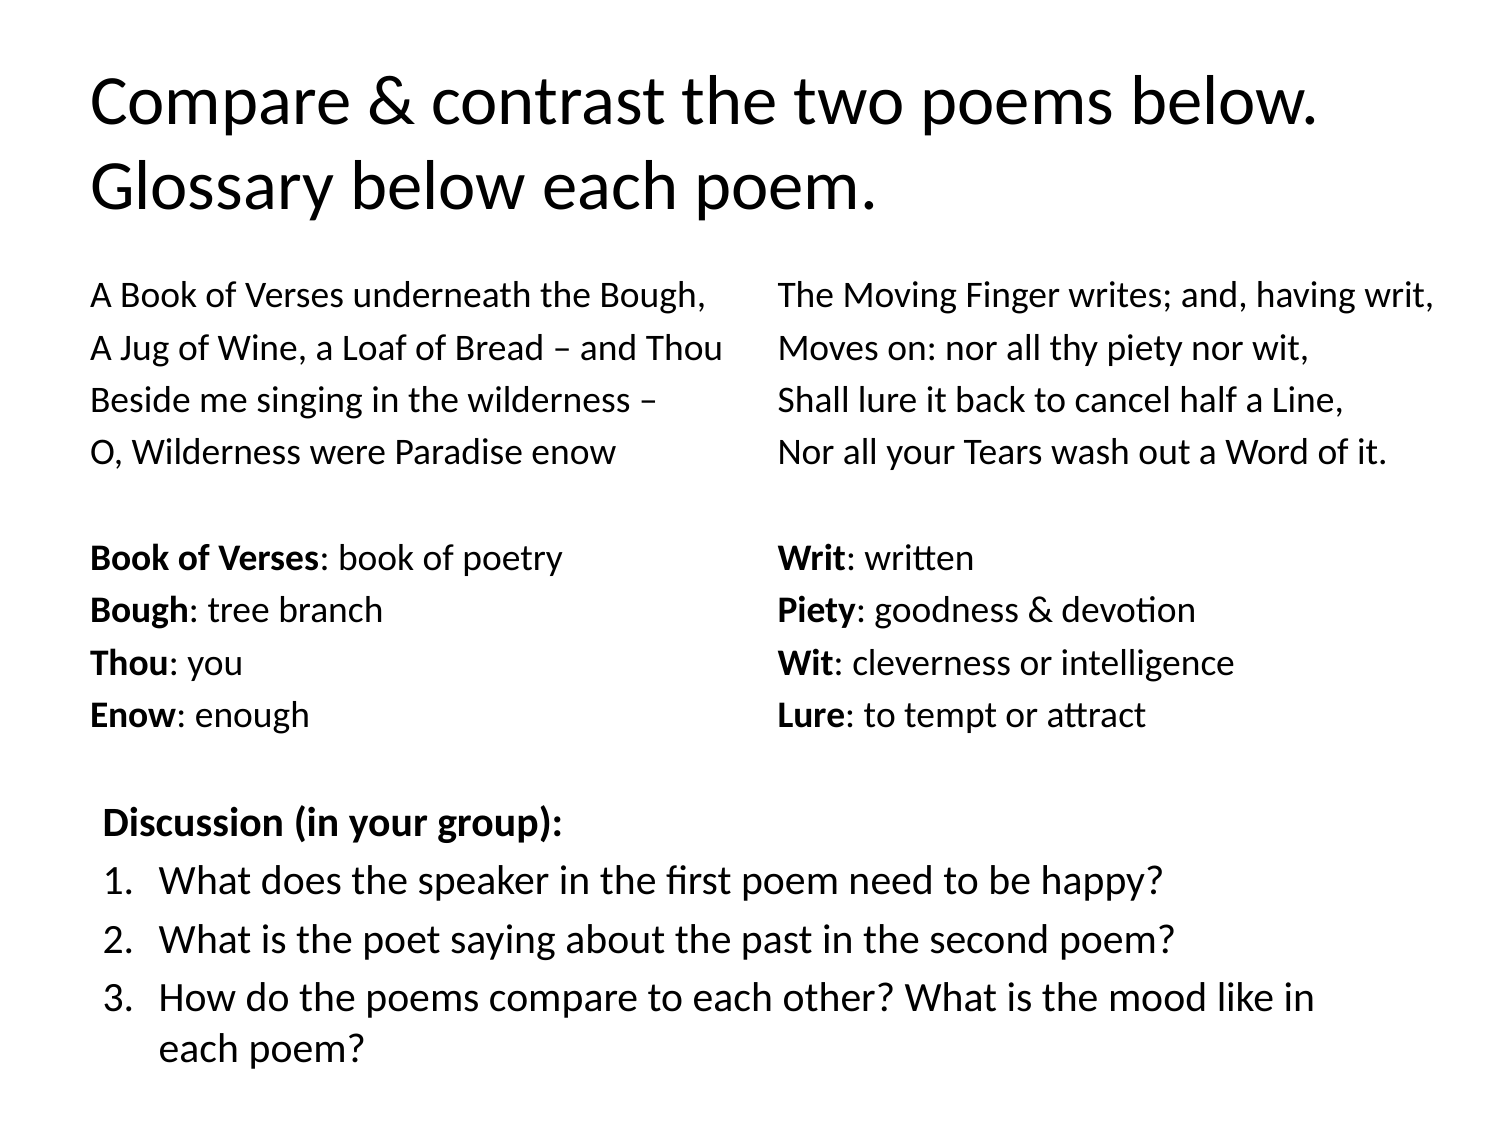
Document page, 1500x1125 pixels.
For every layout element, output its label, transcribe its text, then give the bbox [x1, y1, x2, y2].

text_box The Moving Finger writes; and, having writ, Moves on: nor all thy piety nor wit, Shall lure it back to cancel half a Line, Nor all your Tears wash out a Word of it. Writ: written Piety: goodness & devotion Wit: cleverness or intelligence Lure: to tempt or attract [762, 262, 1463, 775]
list A Book of Verses underneath the Bough, A Jug of Wine, a Loaf of Bread – and Thou Beside me singing in the wilderness – O, Wilderness were Paradise enow Book of Verses: book of poetry Bough: tree branch Thou: you Enow: enough [75, 262, 750, 775]
text_box Discussion (in your group): What does the speaker in the first poem need to be happy? What is the poet saying about the past in the second poem? How do the poems compare to each other? What is the mood like in each poem? [87, 787, 1375, 1100]
title Compare & contrast the two poems below. Glossary below each poem. [75, 45, 1425, 233]
